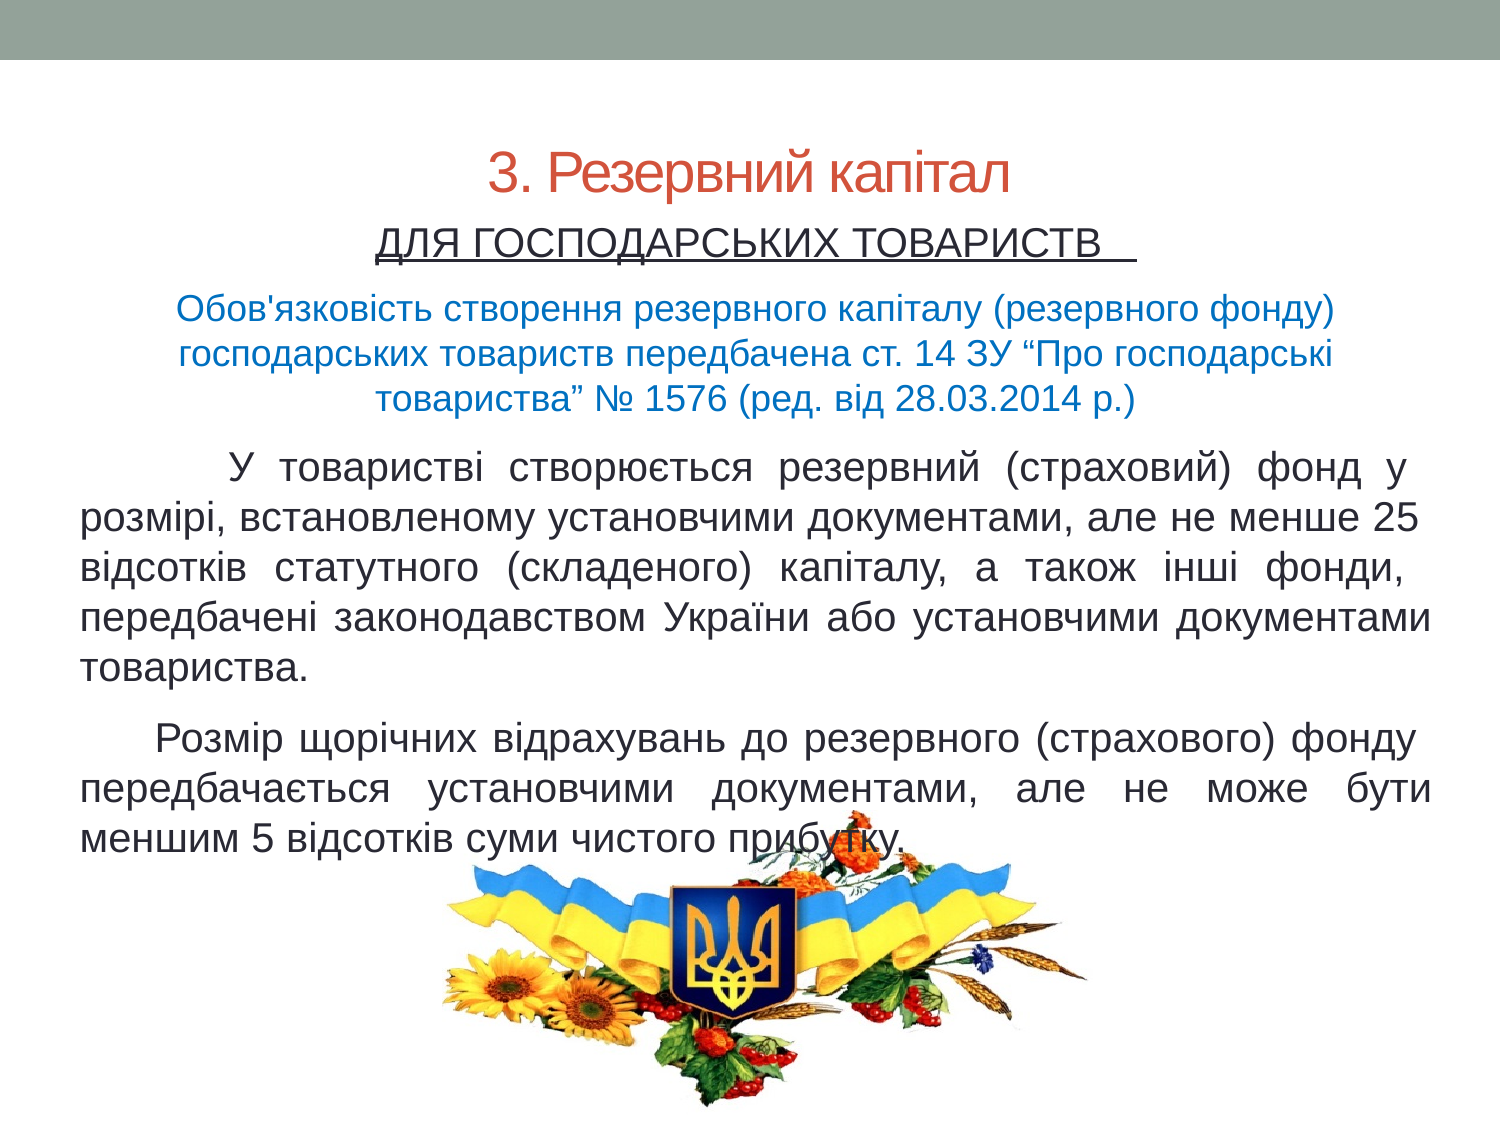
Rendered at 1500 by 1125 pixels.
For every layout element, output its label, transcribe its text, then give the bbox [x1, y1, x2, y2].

text_box [74, 87, 1425, 208]
picture [442, 810, 1093, 1125]
text_box ДЛЯ ГОСПОДАРСЬКИХ ТОВАРИСТВ Обов'язковість створення резервного капіталу (резервного фонду) господарських товариств передбачена ст. 14 ЗУ “Про господарські товариства” № 1576 (ред. від 28.03.2014 р.) У товаристві створюється резервний (страховий) фонд у розмірі, встановленому установчими документами, але не менше 25 відсотків статутного (складеного) капіталу, а також інші фонди, передбачені законодавством України або установчими документами товариства. Розмір щорічних відрахувань до резервного (страхового) фонду передбачається установчими документами, але не може бути меншим 5 відсотків суми чистого прибутку. [64, 208, 1447, 869]
